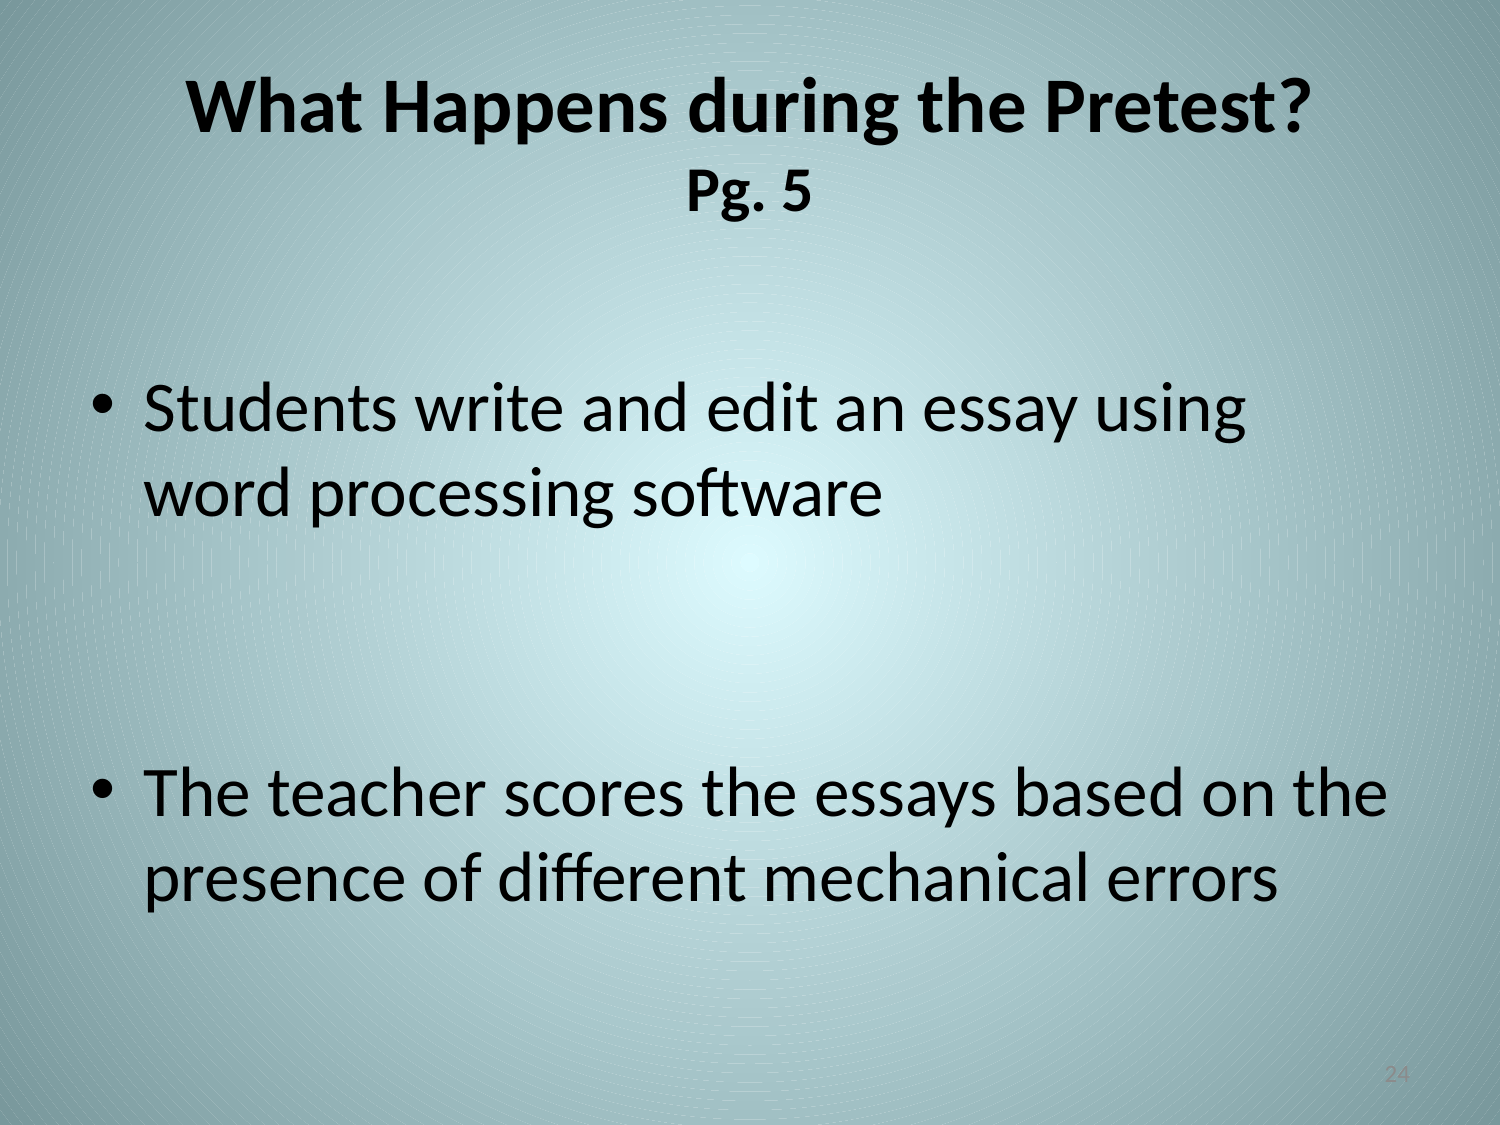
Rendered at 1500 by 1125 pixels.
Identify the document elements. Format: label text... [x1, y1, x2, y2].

list Students write and edit an essay using word processing software The teacher scores the essays based on the presence of different mechanical errors [75, 262, 1425, 1005]
title What Happens during the Pretest? Pg. 5 [75, 45, 1425, 233]
slide_number 24 [1074, 1042, 1425, 1103]
